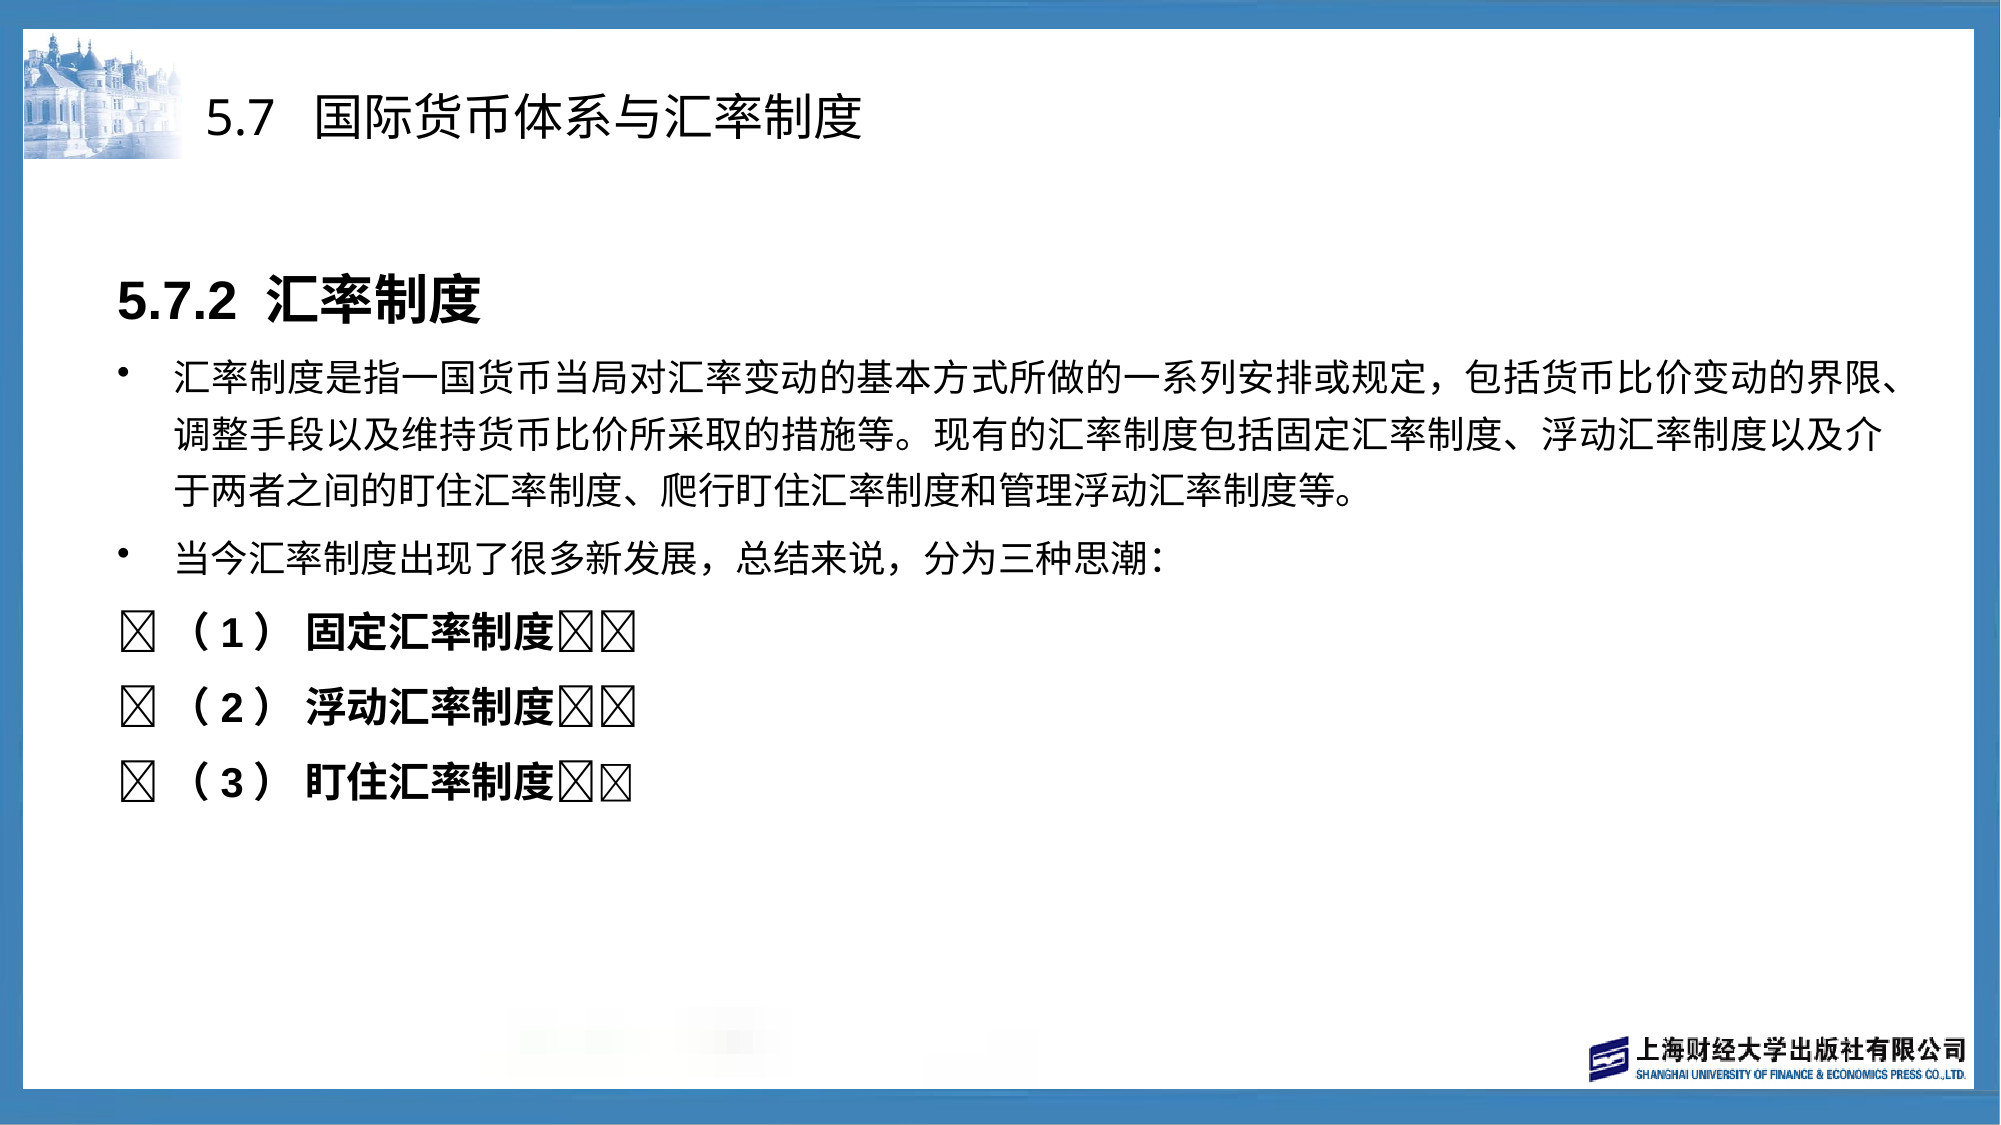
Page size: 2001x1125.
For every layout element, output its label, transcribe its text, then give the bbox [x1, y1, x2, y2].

list 5.7.2 汇率制度 汇率制度是指一国货币当局对汇率变动的基本方式所做的一系列安排或规定，包括货币比价变动的界限、调整手段以及维持货币比价所采取的措施等。现有的汇率制度包括固定汇率制度、浮动汇率制度以及介于两者之间的盯住汇率制度、爬行盯住汇率制度和管理浮动汇率制度等。 当今汇率制度出现了很多新发展，总结来说，分为三种思潮： （1） 固定汇率制度 （2） 浮动汇率制度 （3） 盯住汇率制度 [102, 241, 1898, 1065]
picture [0, 0, 2001, 1125]
title 5.7 国际货币体系与汇率制度 [190, 64, 1547, 168]
